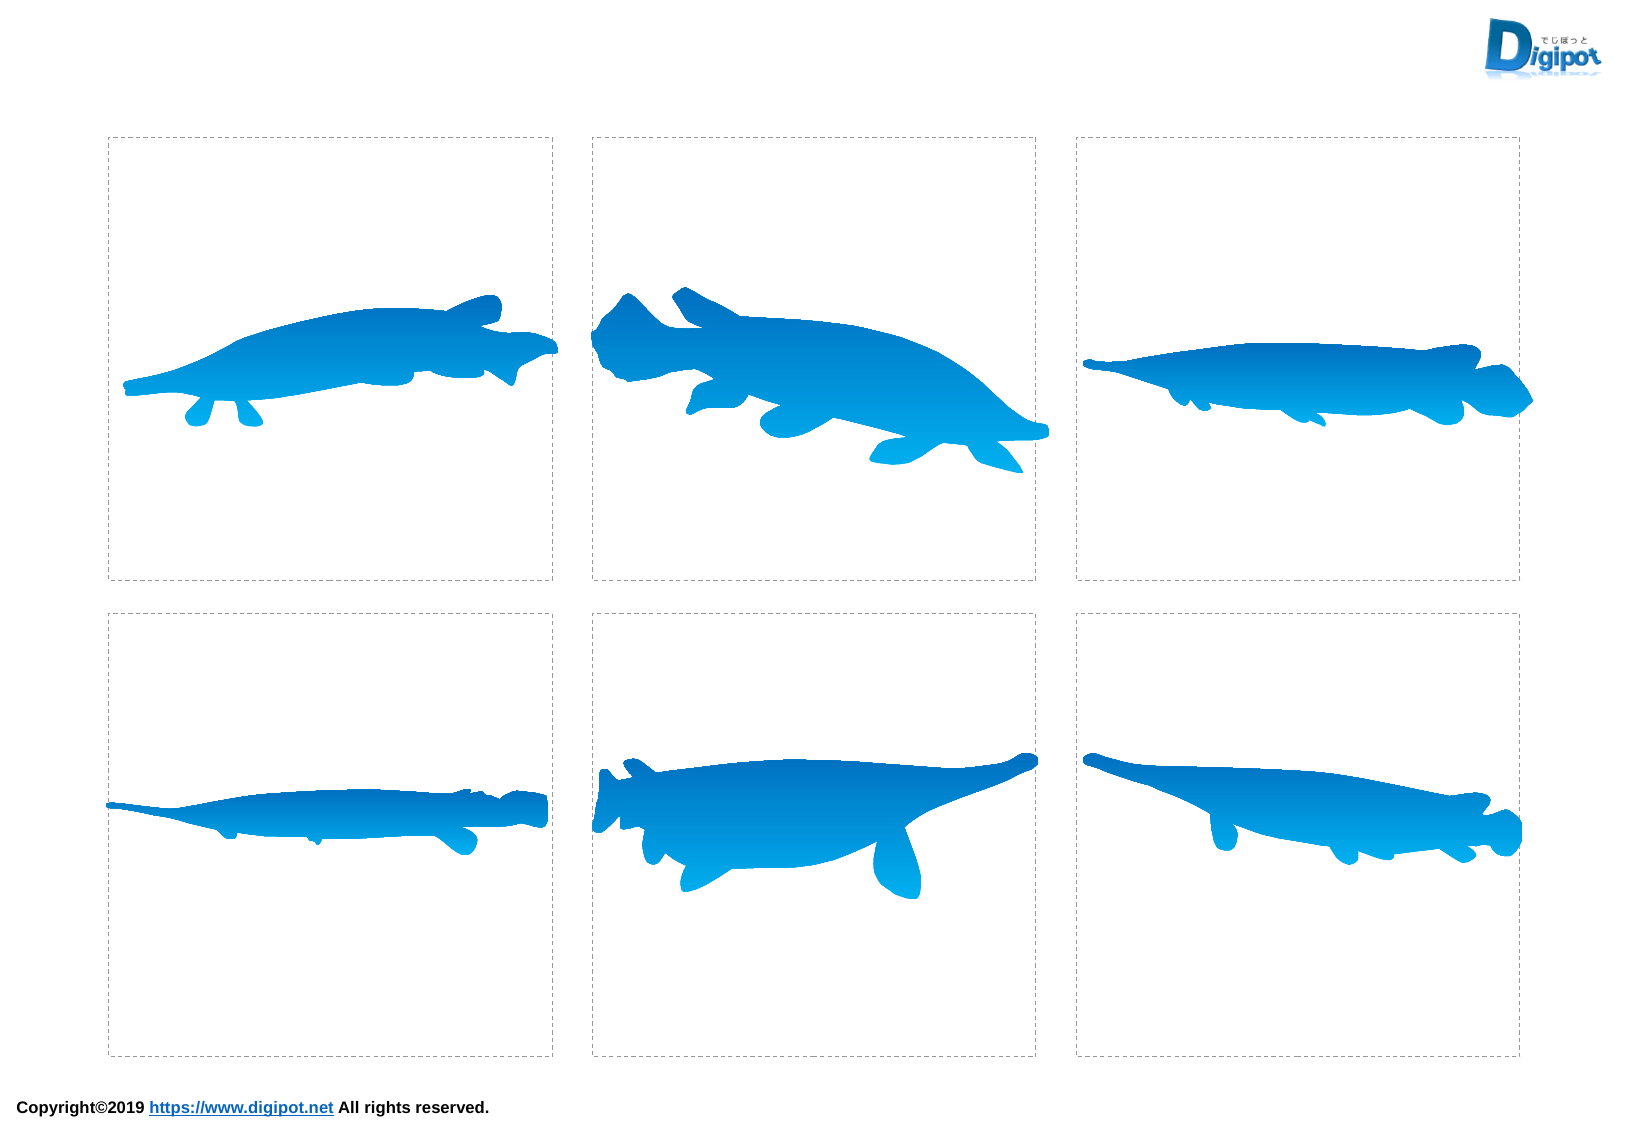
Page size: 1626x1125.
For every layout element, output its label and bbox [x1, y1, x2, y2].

picture [1485, 18, 1602, 82]
text_box [123, 295, 558, 427]
text_box [591, 287, 1050, 474]
text_box [591, 753, 1039, 900]
text_box [1083, 753, 1523, 865]
text_box [1083, 343, 1534, 427]
text_box [105, 788, 549, 856]
